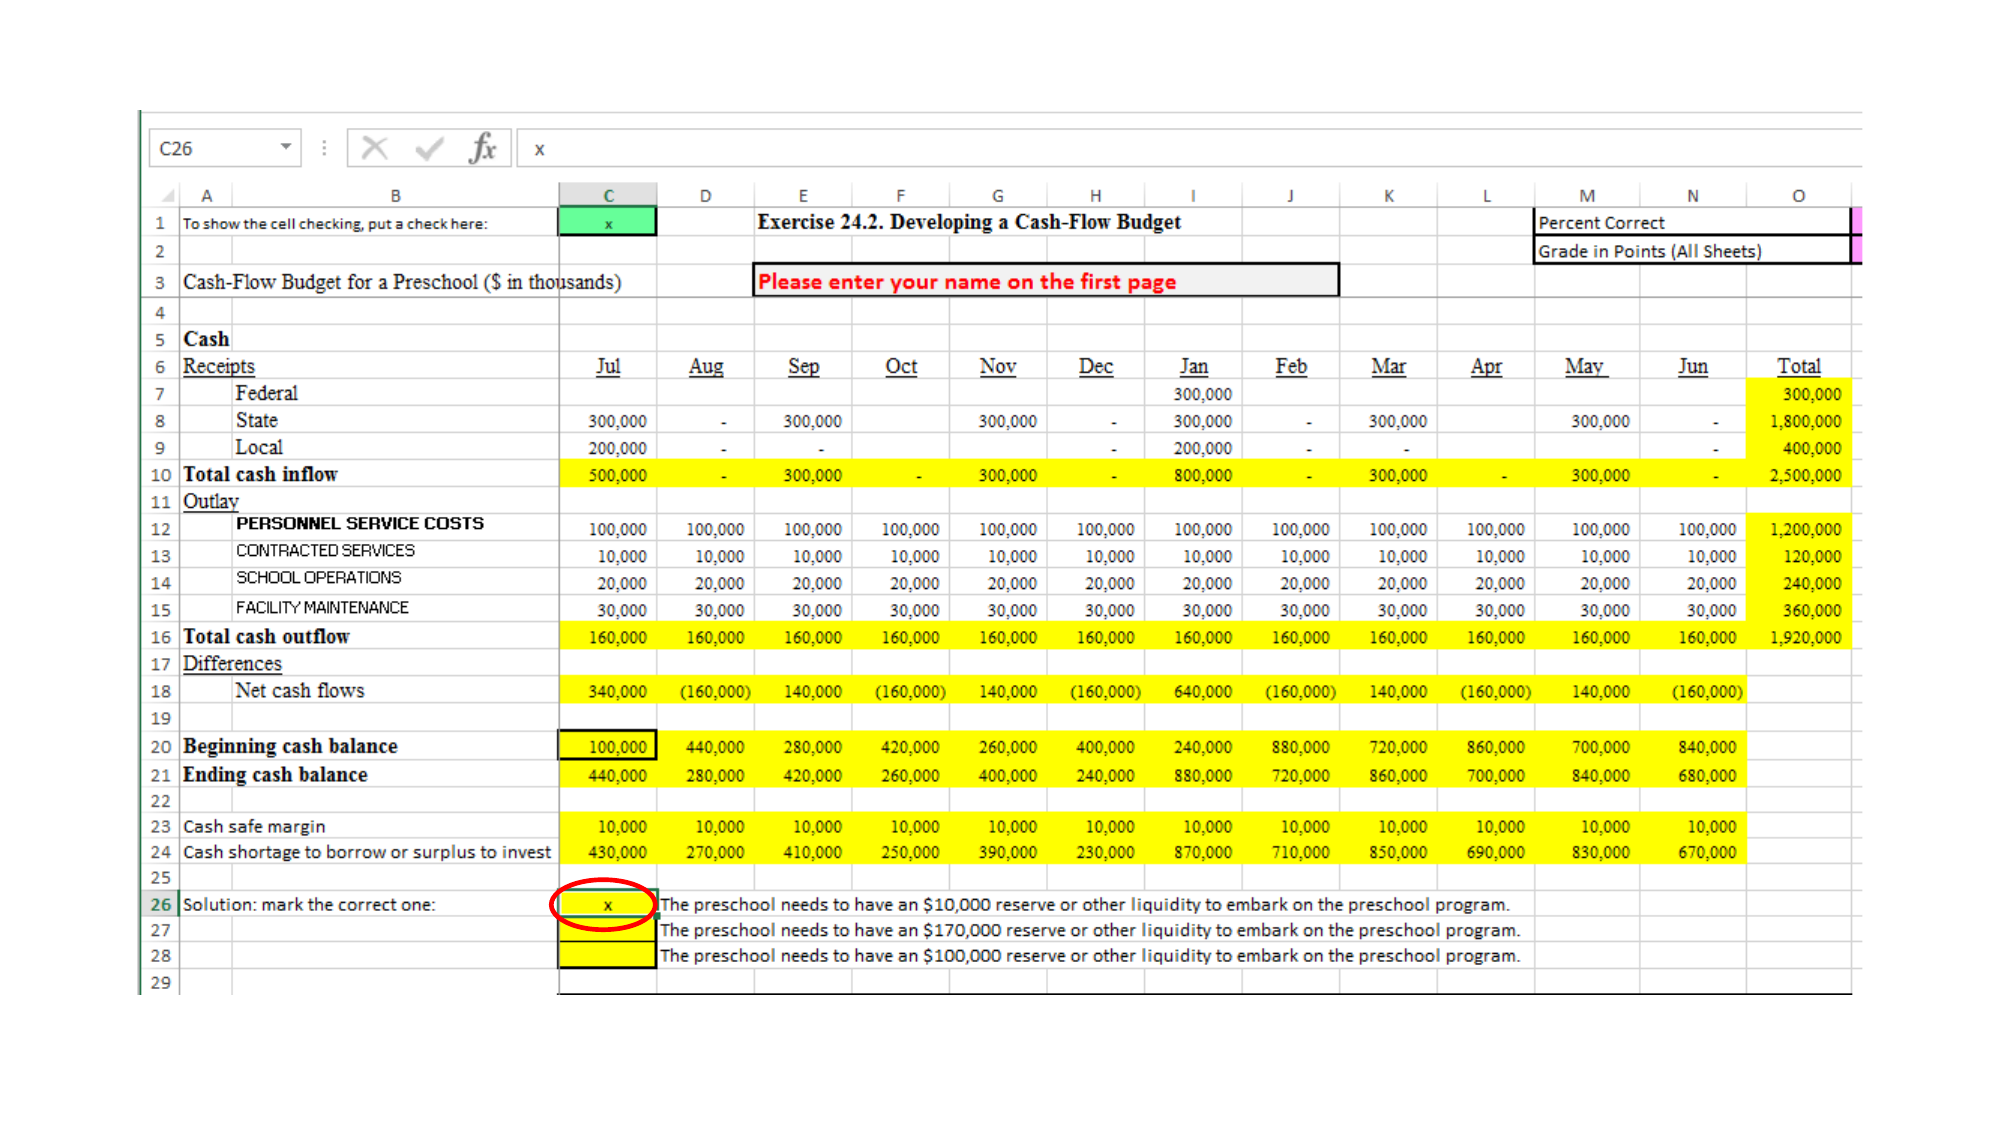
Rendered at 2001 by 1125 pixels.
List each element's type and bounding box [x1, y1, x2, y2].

list [137, 110, 1863, 995]
